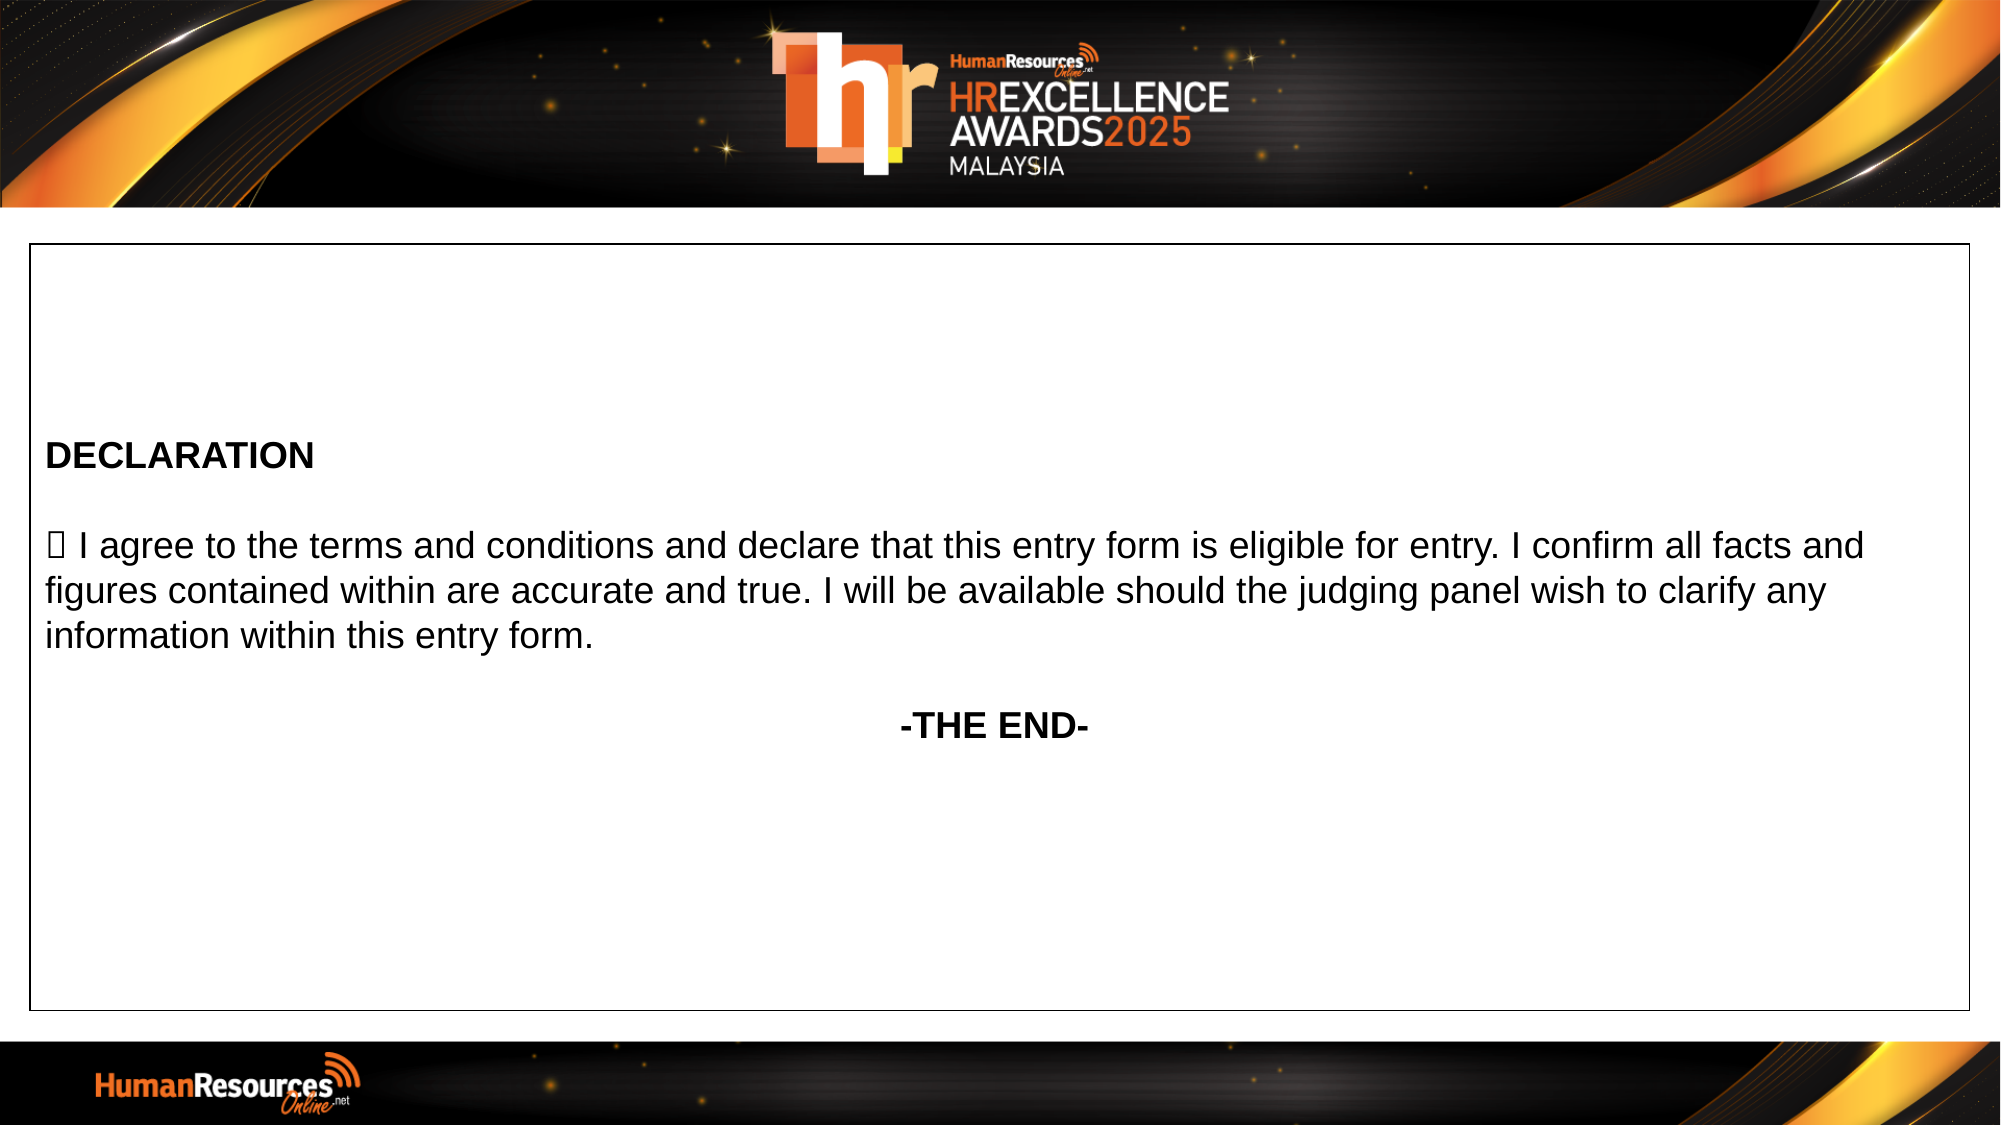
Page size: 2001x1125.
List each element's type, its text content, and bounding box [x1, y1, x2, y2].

picture [0, 0, 2001, 1125]
text_box DECLARATION  I agree to the terms and conditions and declare that this entry form is eligible for entry. I confirm all facts and figures contained within are accurate and true. I will be available should the judging panel wish to clarify any information within this entry form. -THE END- [30, 243, 1970, 1011]
